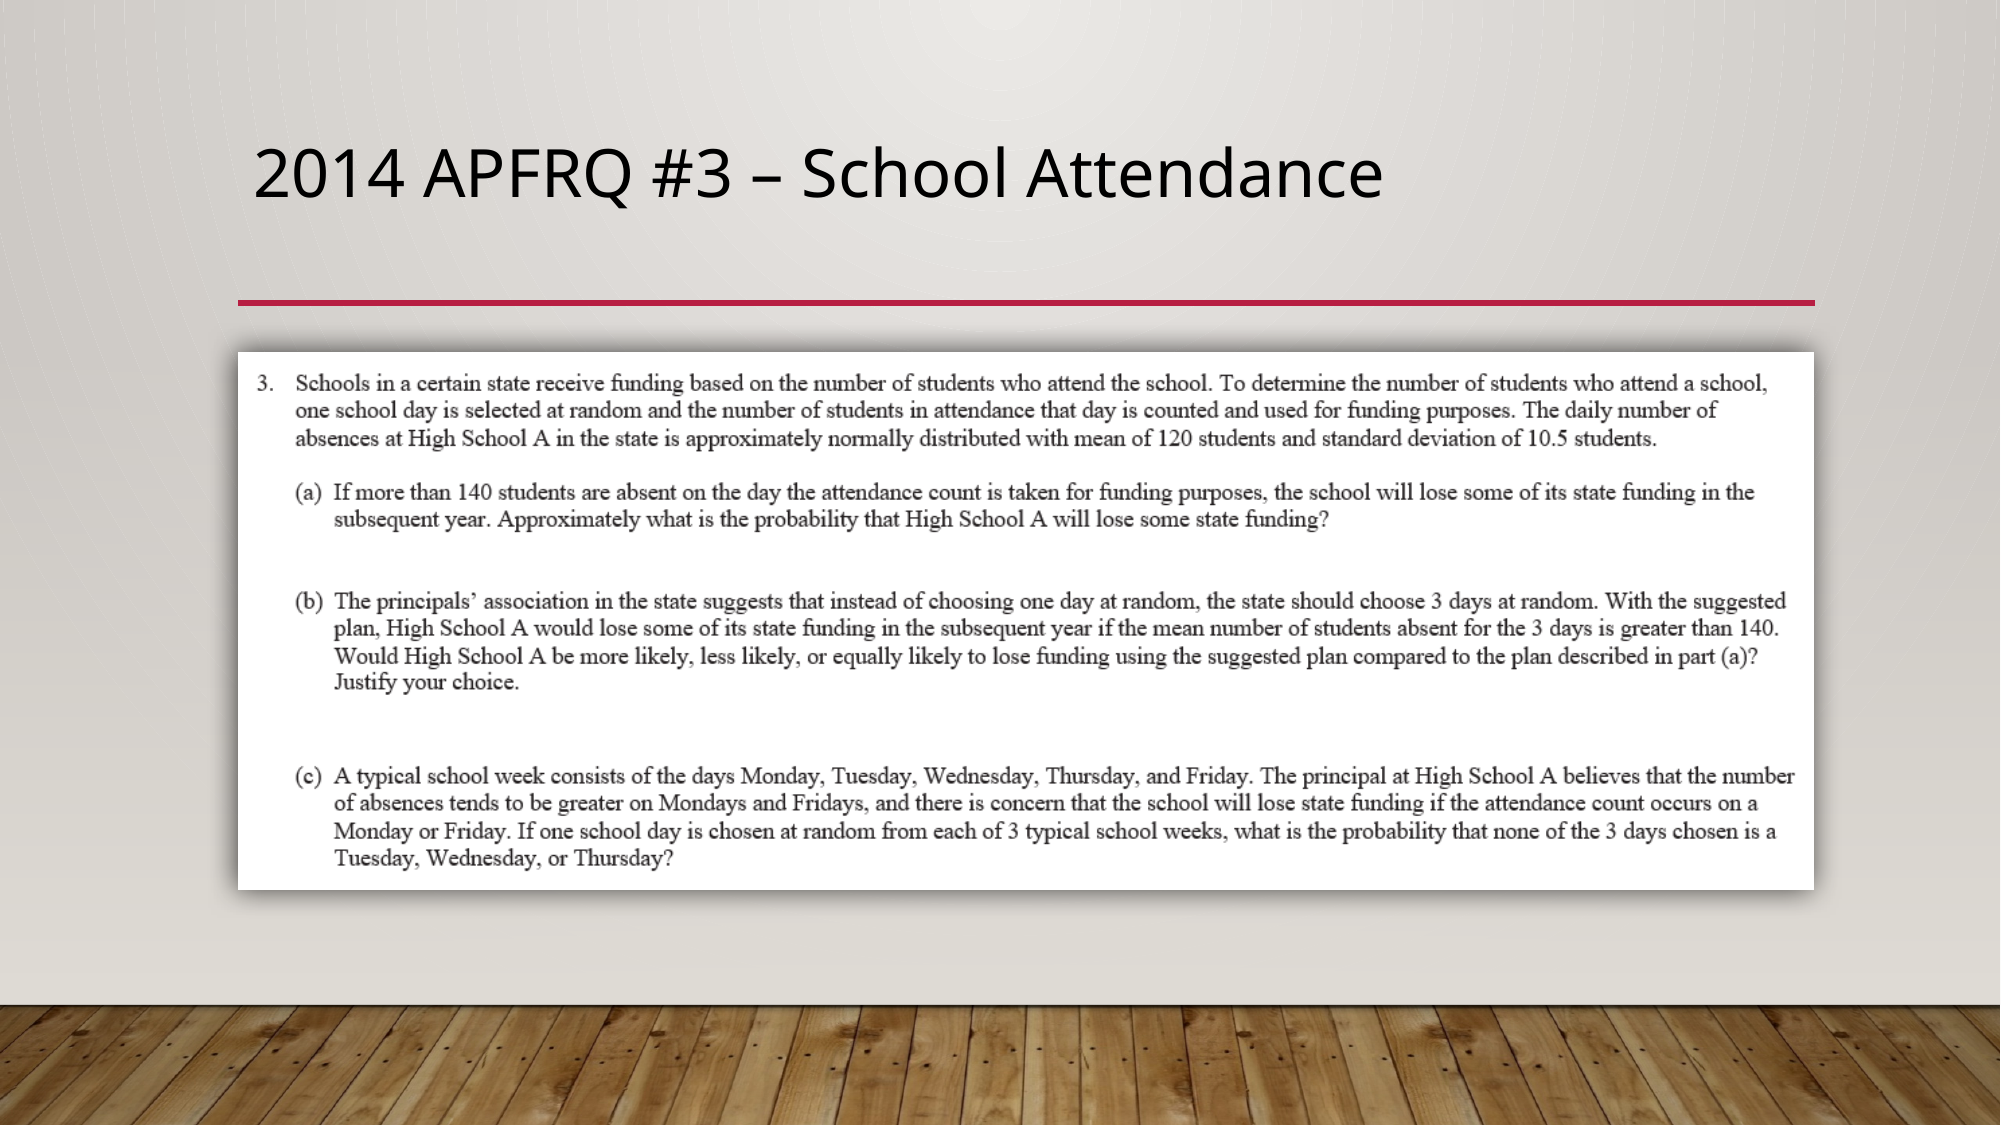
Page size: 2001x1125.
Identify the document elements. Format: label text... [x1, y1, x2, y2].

title 2014 APFRQ #3 – School Attendance [238, 131, 1814, 305]
picture [0, 1005, 2000, 1125]
picture [237, 352, 1814, 891]
